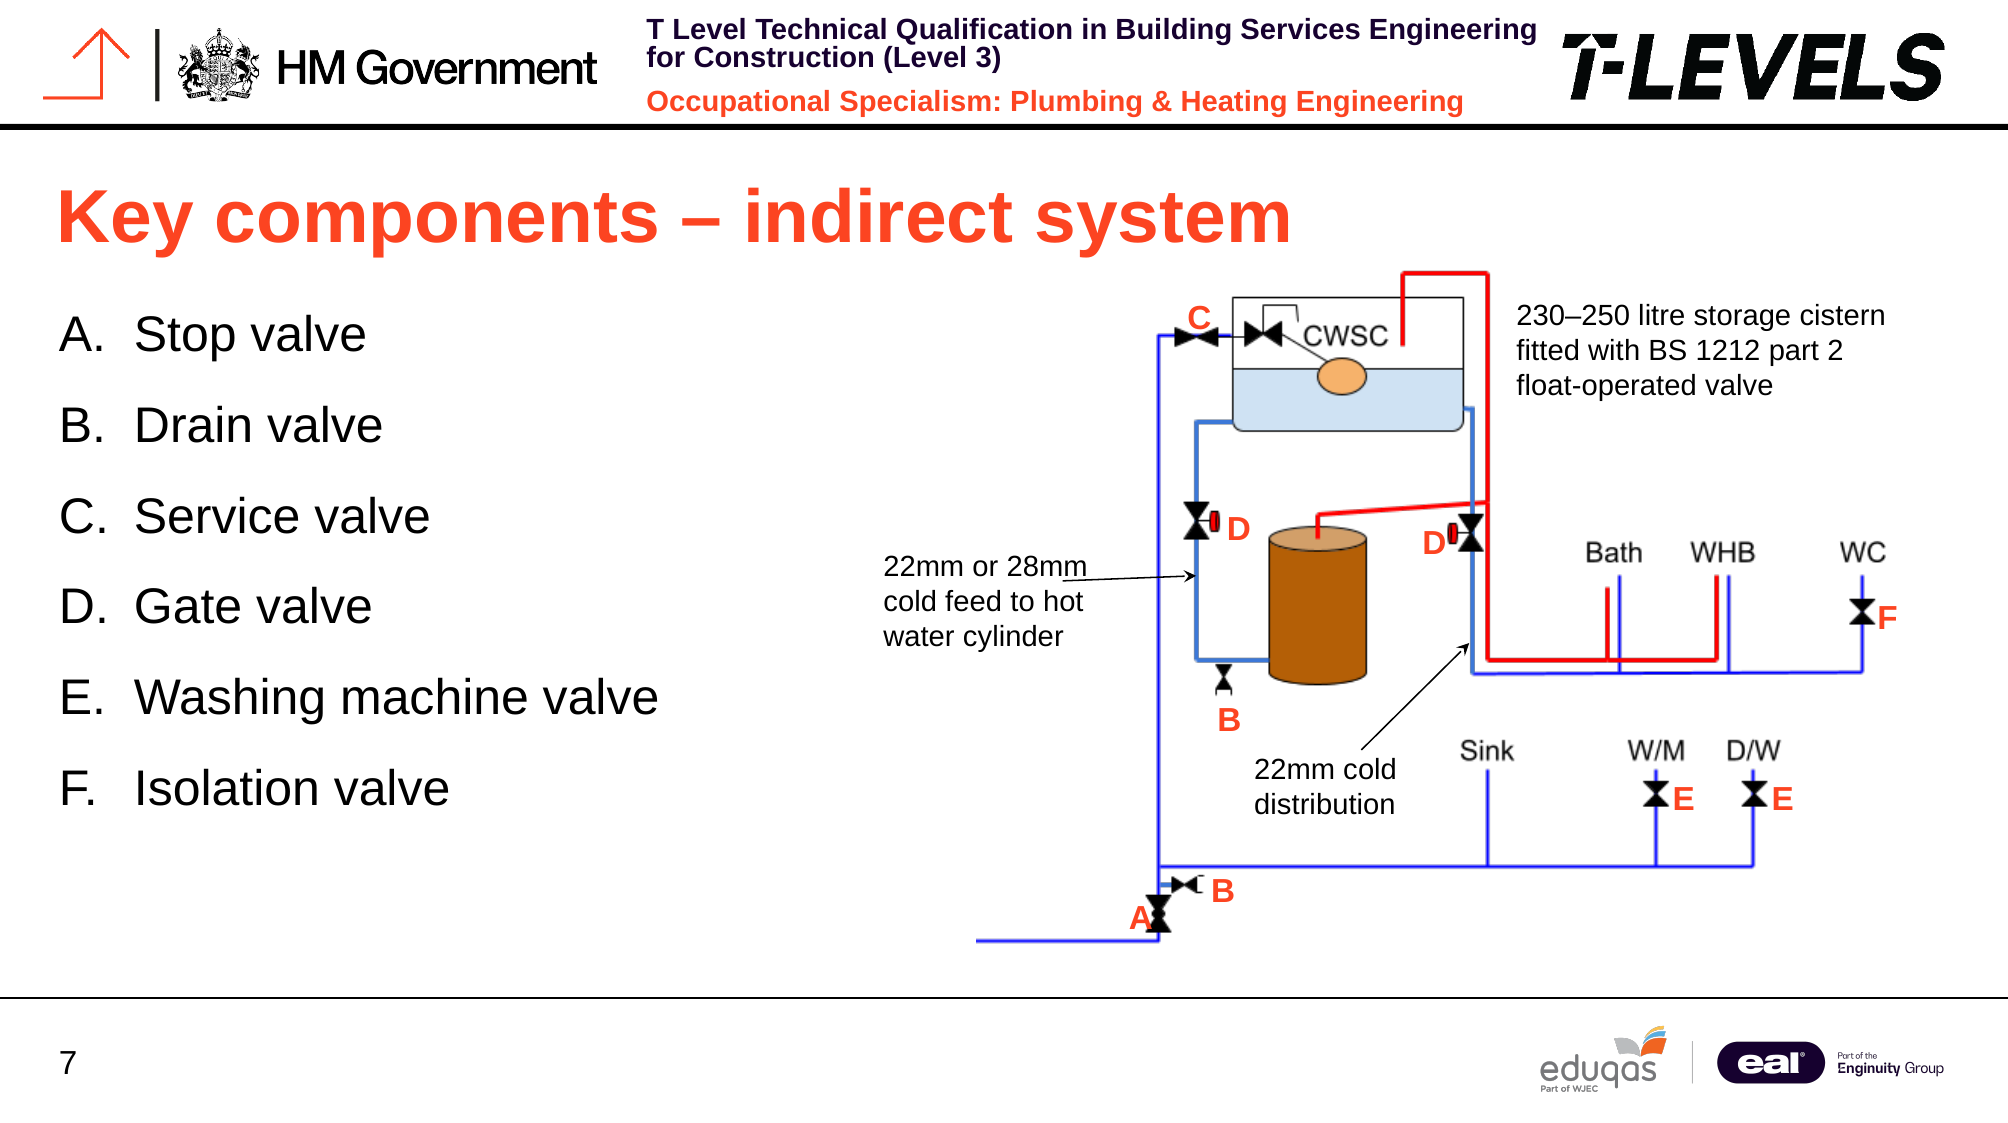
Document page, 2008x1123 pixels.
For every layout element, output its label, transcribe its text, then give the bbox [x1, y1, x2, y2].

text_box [868, 250, 1930, 983]
picture [1543, 25, 1964, 108]
picture [1535, 1021, 1949, 1097]
picture [155, 28, 597, 102]
picture [38, 27, 136, 100]
text_box Stop valve Drain valve Service valve Gate valve Washing machine valve Isolation valve [58, 295, 677, 876]
title Key components – indirect system [41, 111, 1949, 314]
